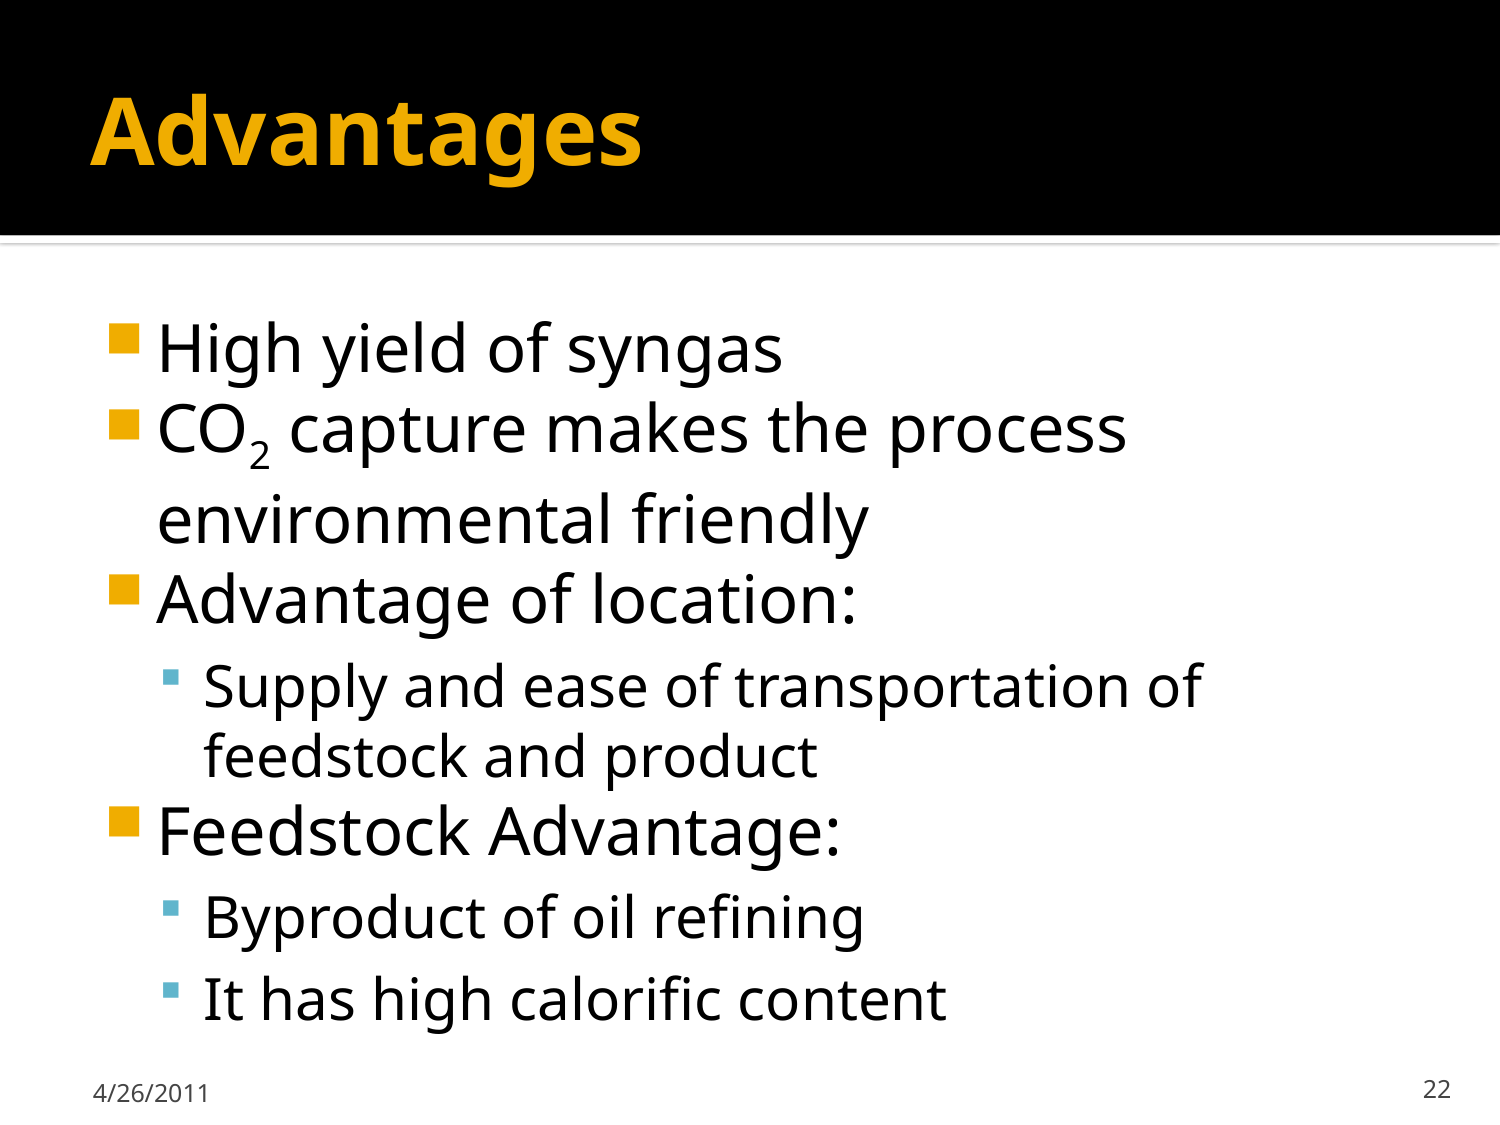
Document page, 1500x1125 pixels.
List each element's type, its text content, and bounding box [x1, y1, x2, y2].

list High yield of syngas CO2 capture makes the process environmental friendly Advantage of location: Supply and ease of transportation of feedstock and product Feedstock Advantage: Byproduct of oil refining It has high calorific content [75, 291, 1425, 1050]
title Advantages [75, 25, 1425, 231]
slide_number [75, 1062, 425, 1108]
slide_number 22 [1345, 1062, 1467, 1108]
